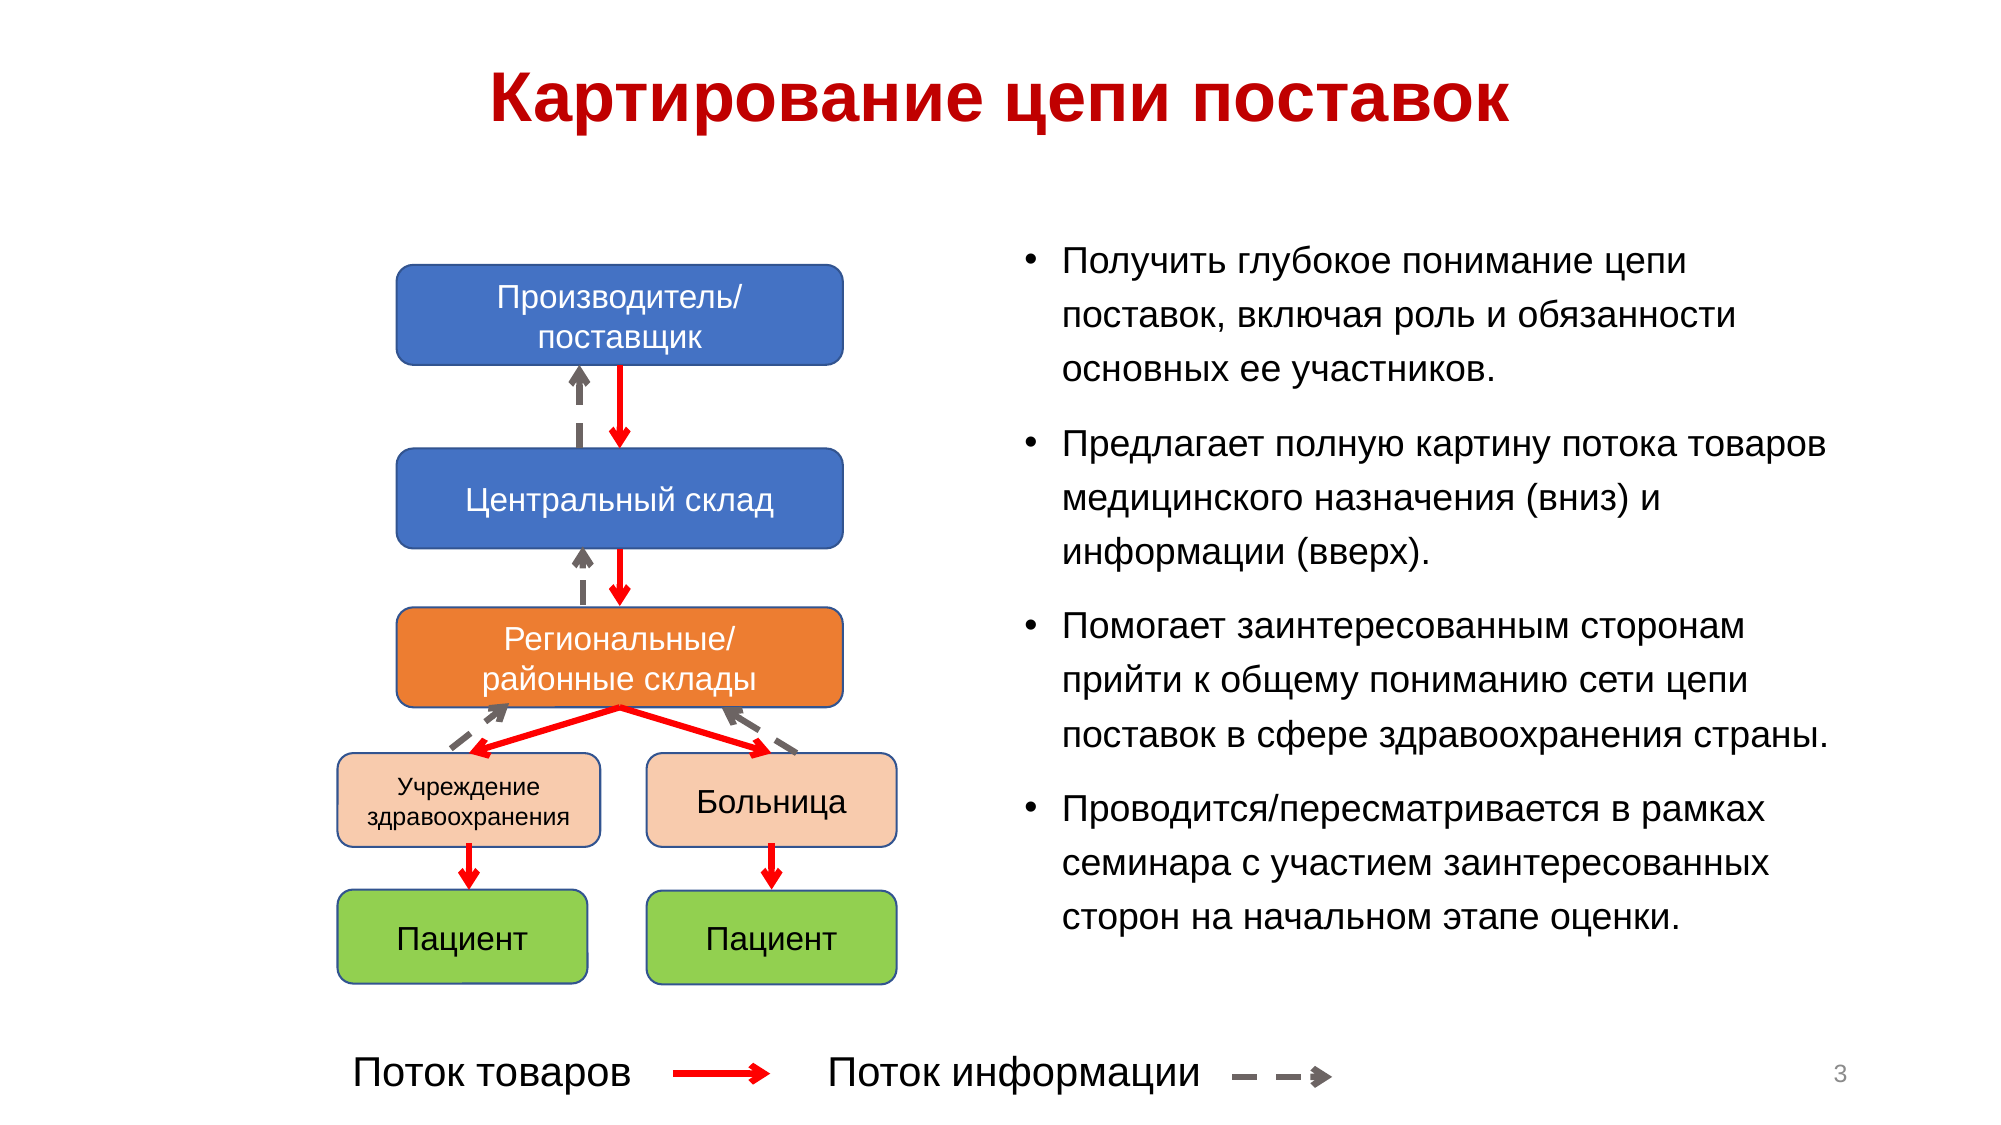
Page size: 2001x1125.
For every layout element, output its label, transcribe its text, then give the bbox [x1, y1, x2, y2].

text_box Центральный склад [395, 447, 844, 550]
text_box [721, 707, 797, 754]
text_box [619, 707, 721, 754]
text_box Пациент [645, 889, 898, 986]
text_box Поток товаров Поток информации [337, 1037, 1652, 1103]
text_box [450, 703, 510, 749]
text_box Пациент [336, 888, 589, 985]
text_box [468, 707, 619, 754]
text_box Учреждение здравоохранения [336, 752, 602, 848]
slide_number 3 [1412, 1042, 1863, 1103]
title Картирование цепи поставок [235, 42, 1765, 143]
text_box Больница [645, 752, 898, 848]
text_box Производитель/ поставщик [395, 263, 844, 366]
text_box Региональные/ районные склады [395, 606, 844, 709]
list Получить глубокое понимание цепи поставок, включая роль и обязанности основных ее участников. Предлагает полную картину потока товаров медицинского назначения (вниз) и информации (вверх). Помогает заинтересованным сторонам прийти к общему пониманию сети цепи поставок в сфере здравоохранения страны. Проводится/пересматривается в рамках семинара с участием заинтересованных сторон на начальном этапе оценки. [1009, 219, 1872, 1043]
